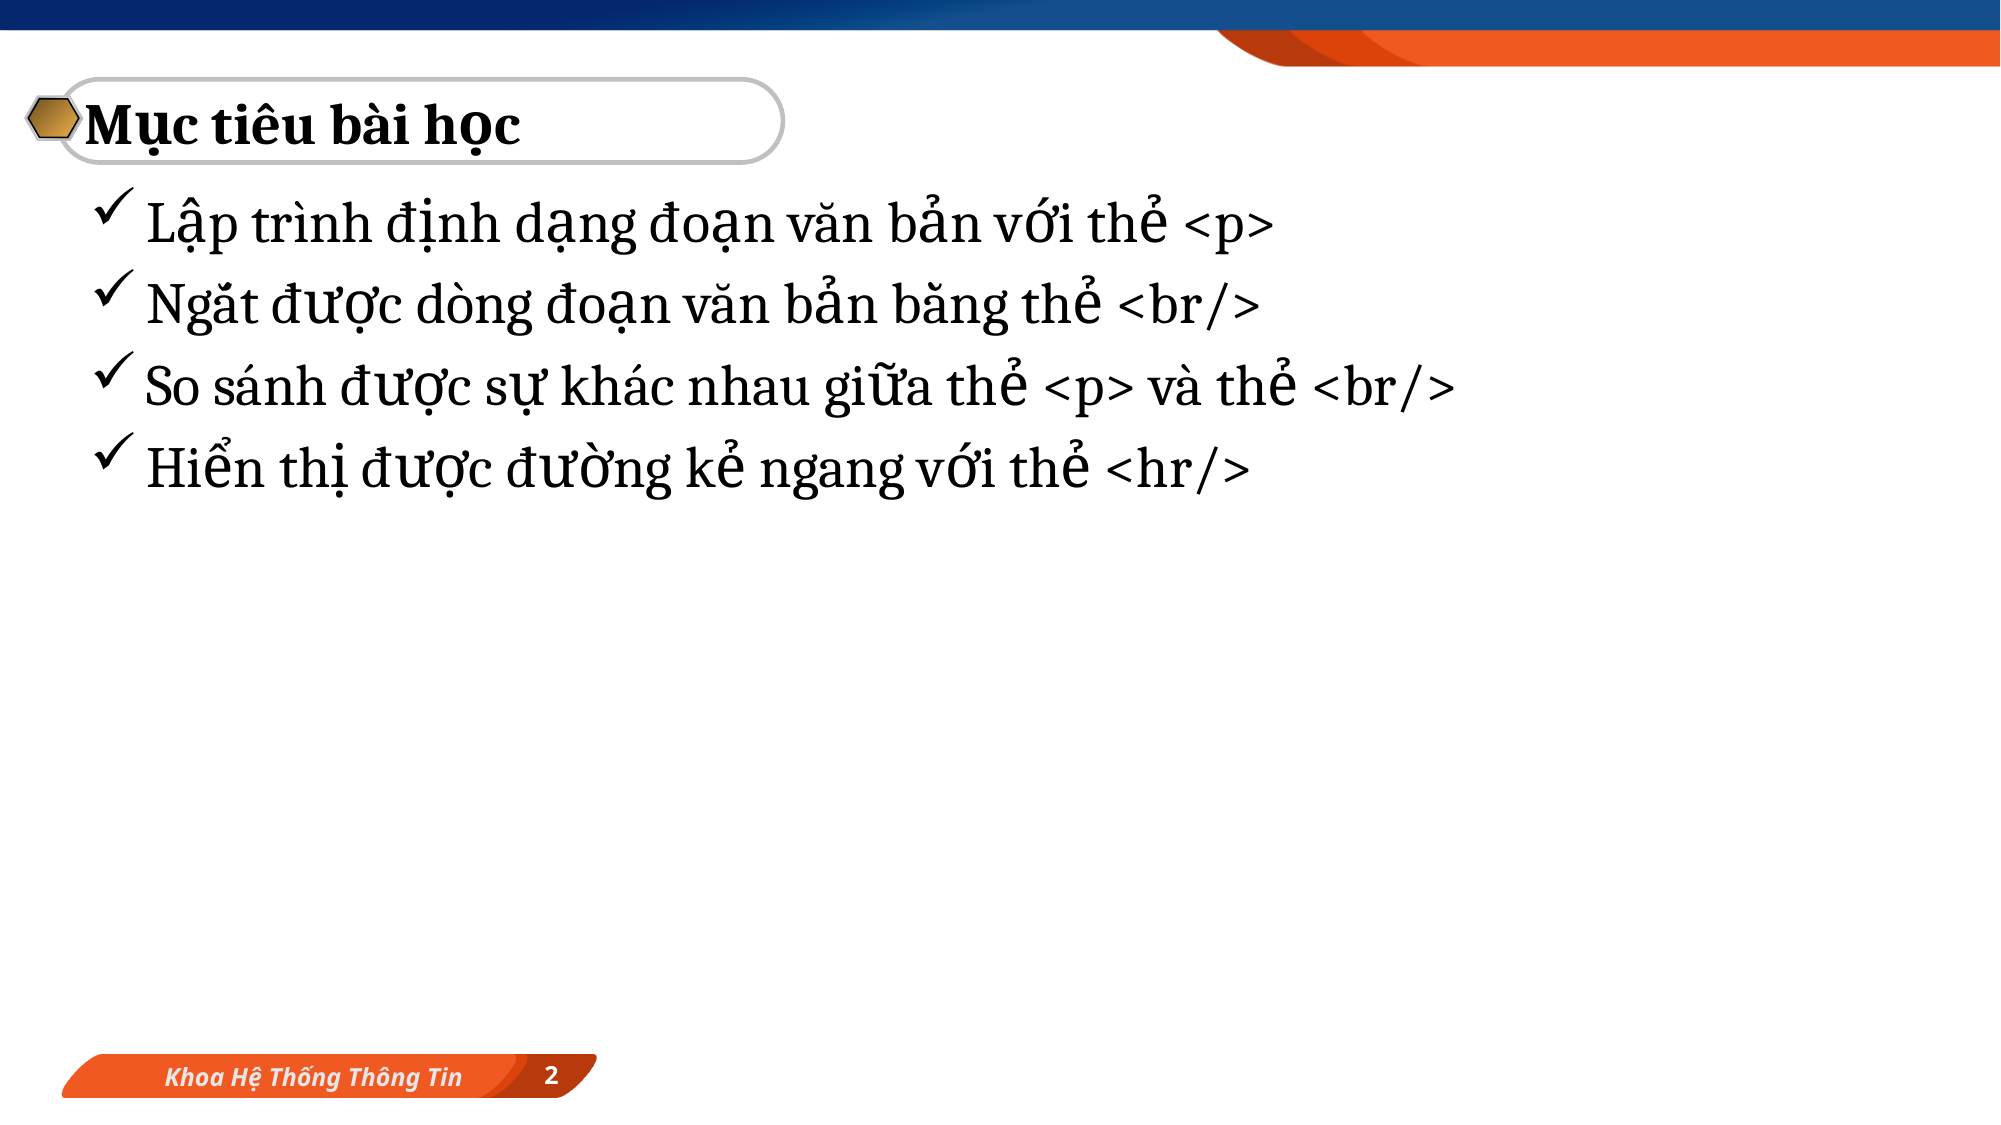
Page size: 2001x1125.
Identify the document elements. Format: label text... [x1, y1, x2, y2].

picture [0, 0, 2001, 71]
slide_number 2 [508, 1046, 574, 1106]
text_box Lập trình định dạng đoạn văn bản với thẻ <p> Ngắt được dòng đoạn văn bản bằng thẻ <br/> So sánh được sự khác nhau giữa thẻ <p> và thẻ <br/> Hiển thị được đường kẻ ngang với thẻ <hr/> [74, 176, 1950, 1038]
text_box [24, 78, 784, 163]
picture [34, 1017, 624, 1125]
footer Khoa Hệ Thống Thông Tin [119, 1054, 508, 1098]
